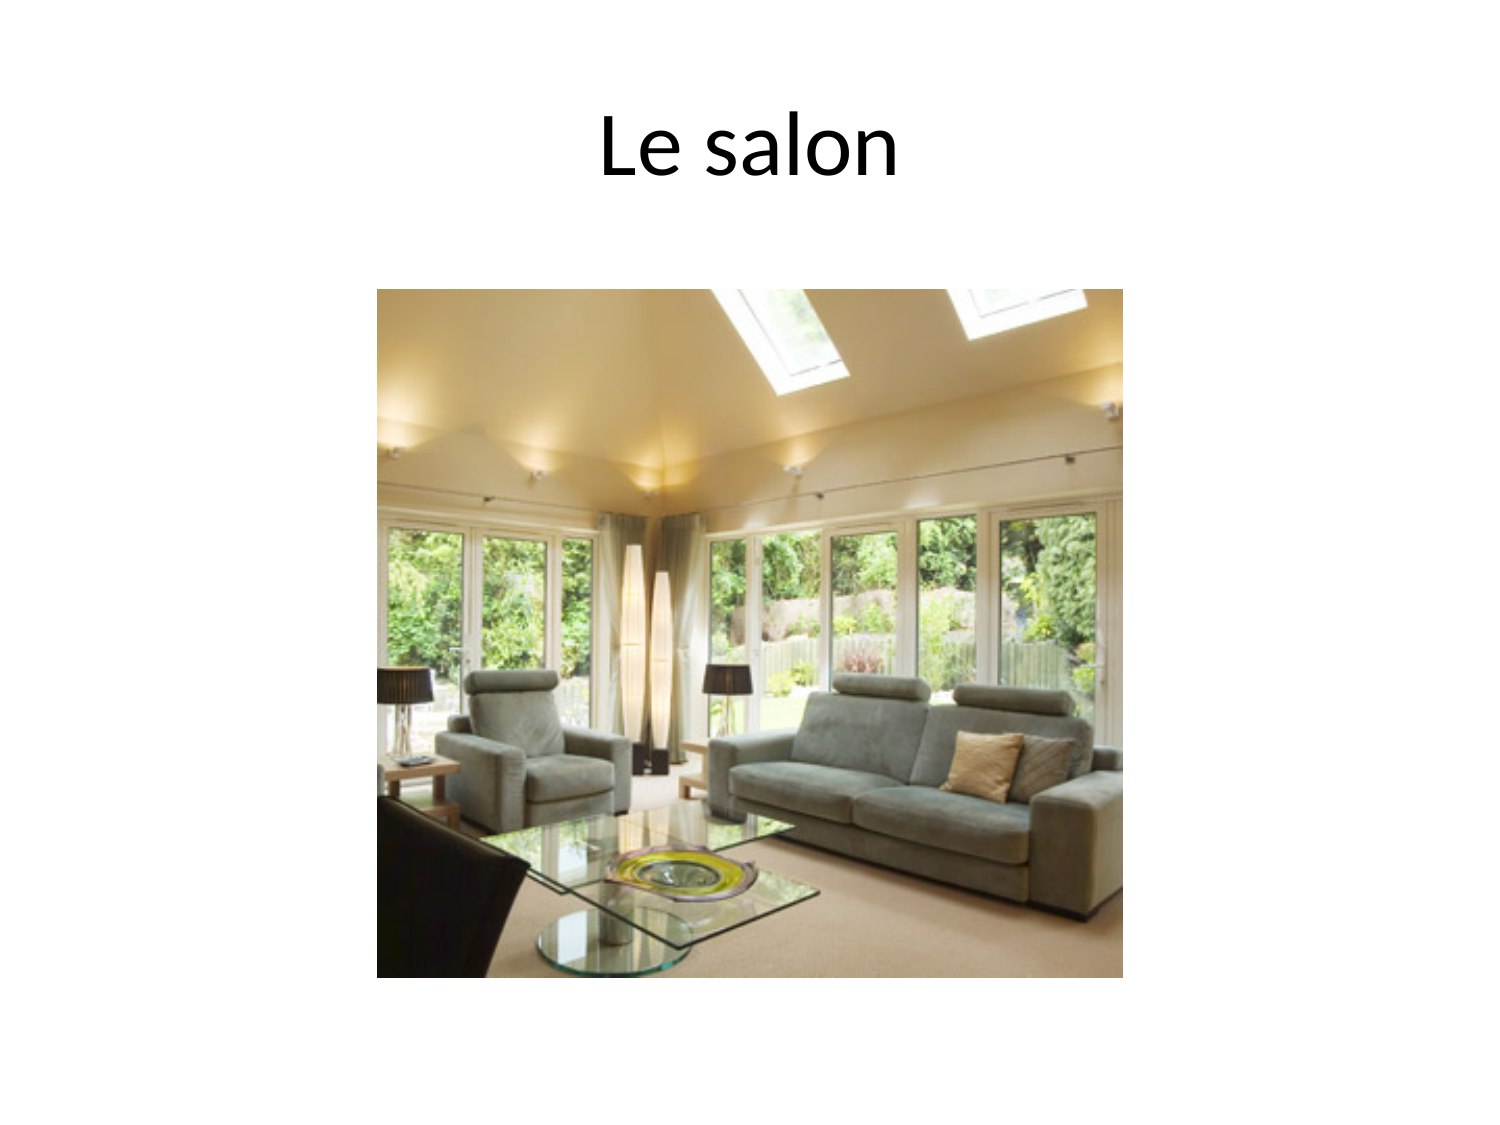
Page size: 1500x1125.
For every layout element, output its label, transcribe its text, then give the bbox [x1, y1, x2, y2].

title Le salon [75, 45, 1425, 233]
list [376, 289, 1124, 978]
